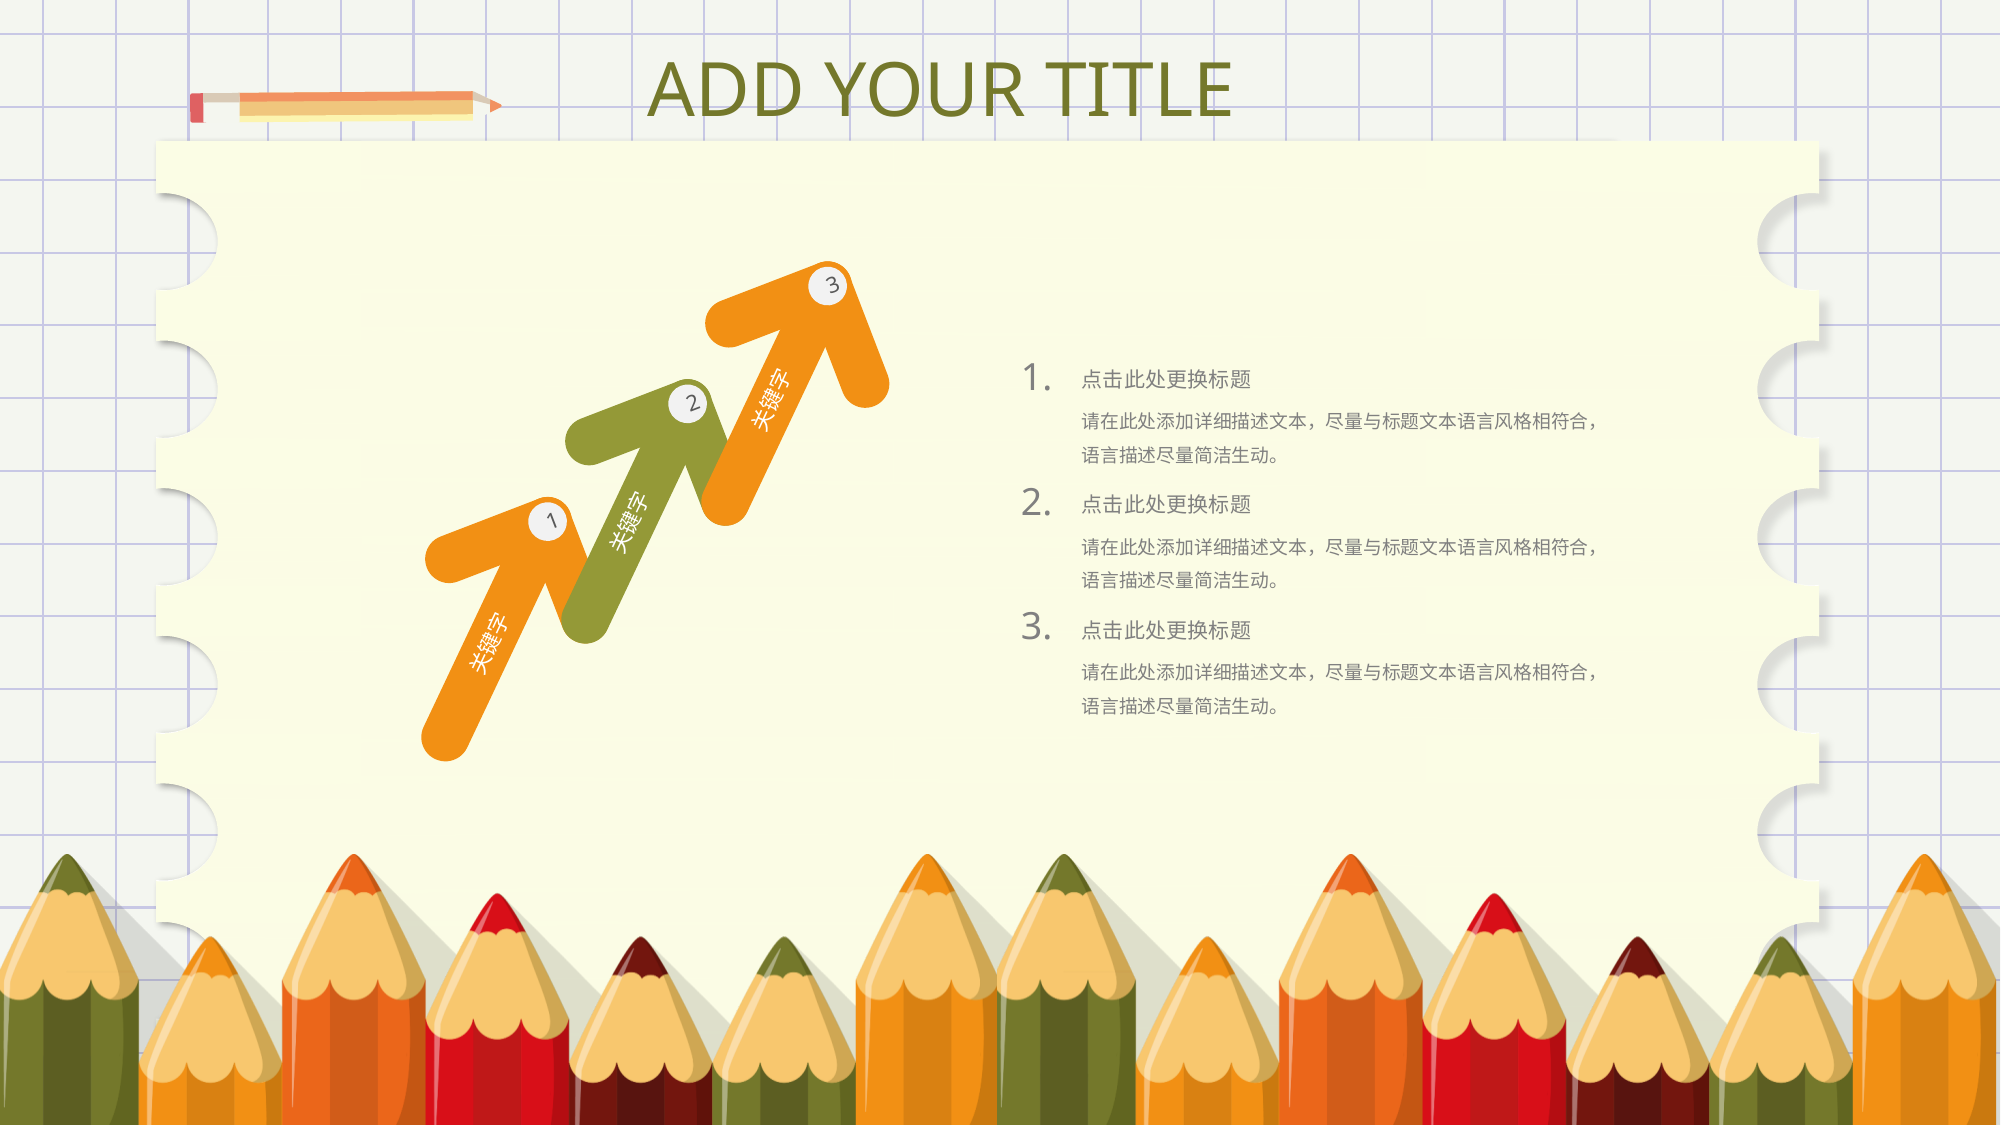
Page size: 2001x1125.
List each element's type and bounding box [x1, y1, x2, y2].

text_box [999, 343, 1629, 723]
picture [0, 854, 2001, 1125]
text_box [309, 347, 943, 620]
